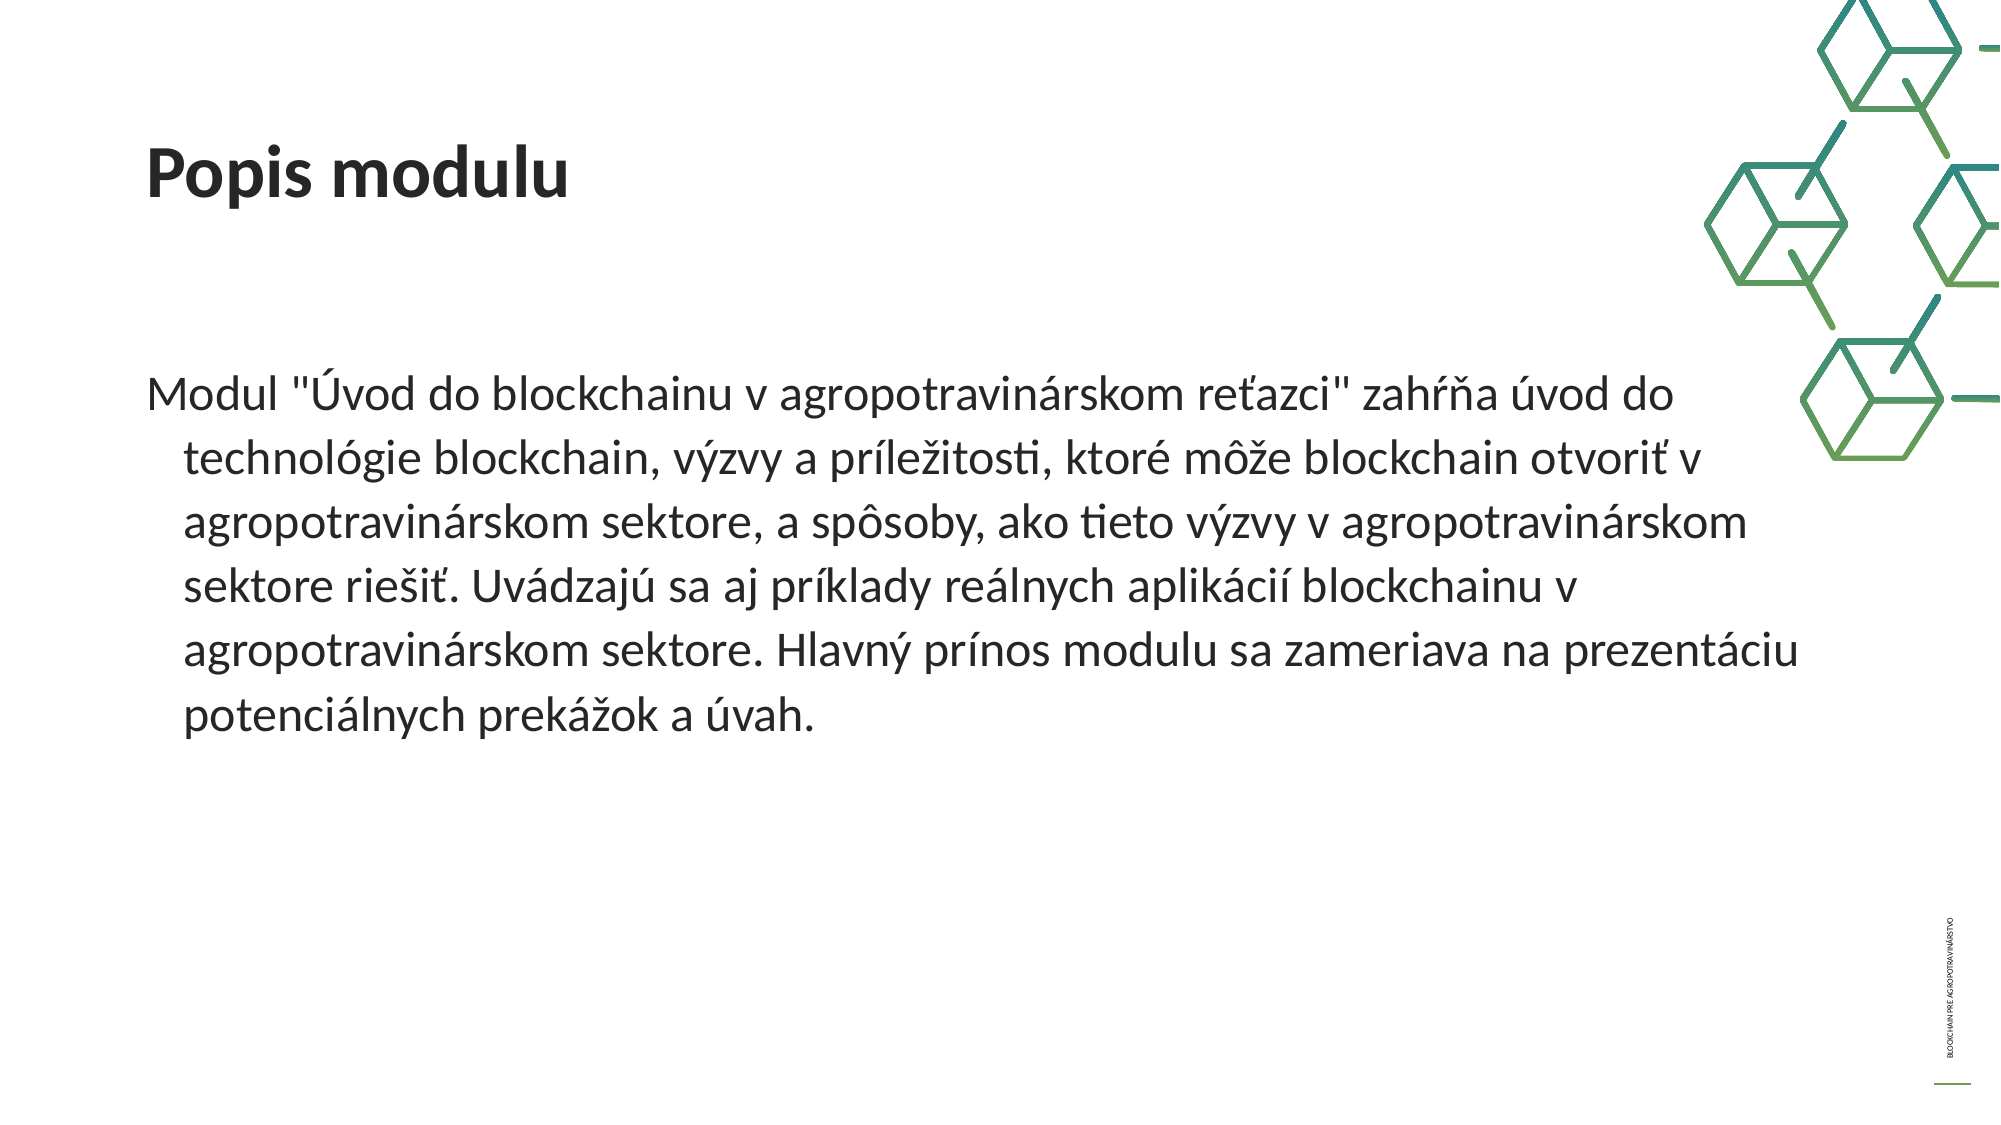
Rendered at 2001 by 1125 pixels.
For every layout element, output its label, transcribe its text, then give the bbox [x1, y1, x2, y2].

list Popis modulu [130, 124, 1698, 337]
list Modul "Úvod do blockchainu v agropotravinárskom reťazci" zahŕňa úvod do technológie blockchain, výzvy a príležitosti, ktoré môže blockchain otvoriť v agropotravinárskom sektore, a spôsoby, ako tieto výzvy v agropotravinárskom sektore riešiť. Uvádzajú sa aj príklady reálnych aplikácií blockchainu v agropotravinárskom sektore. Hlavný prínos modulu sa zameriava na prezentáciu potenciálnych prekážok a úvah. [130, 348, 1869, 1035]
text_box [1703, 0, 2000, 462]
